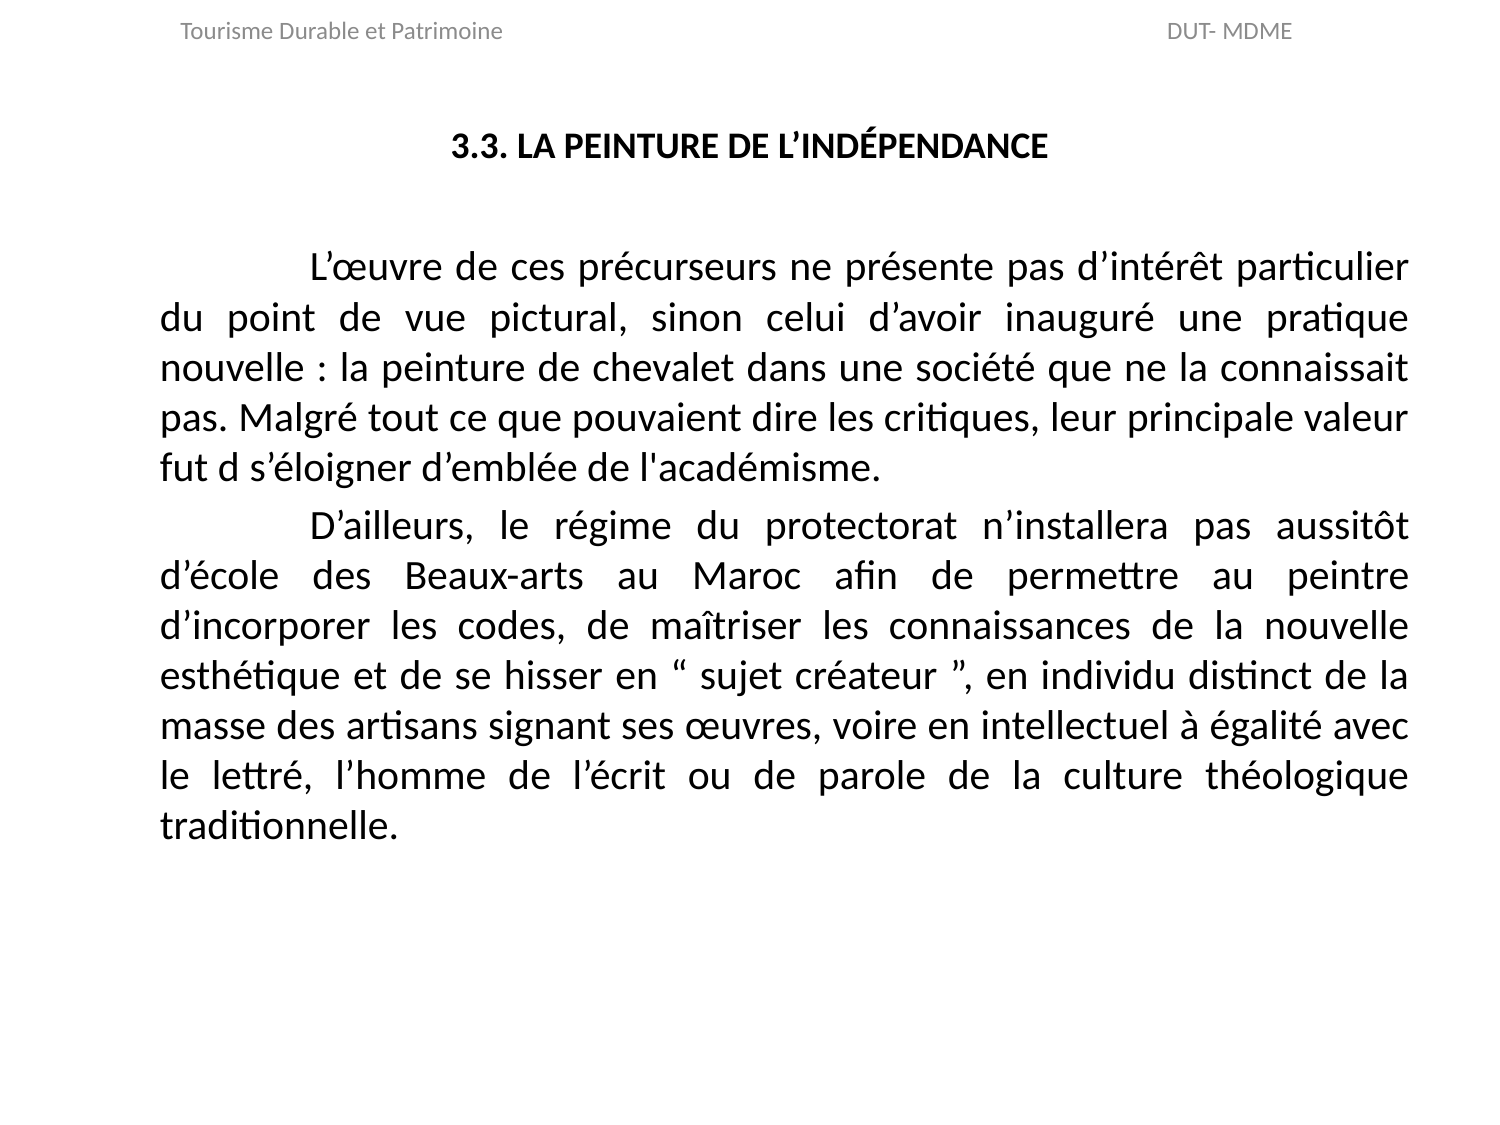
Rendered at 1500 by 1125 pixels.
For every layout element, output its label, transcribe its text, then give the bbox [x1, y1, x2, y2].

footer Tourisme Durable et Patrimoine DUT- MDME [41, 0, 1436, 60]
list L’œuvre de ces précurseurs ne présente pas d’intérêt particulier du point de vue pictural, sinon celui d’avoir inauguré une pratique nouvelle : la peinture de chevalet dans une société que ne la connaissait pas. Malgré tout ce que pouvaient dire les critiques, leur principale valeur fut d s’éloigner d’emblée de l'académisme. D’ailleurs, le régime du protectorat n’installera pas aussitôt d’école des Beaux-arts au Maroc afin de permettre au peintre d’incorporer les codes, de maîtriser les connaissances de la nouvelle esthétique et de se hisser en “ sujet créateur ”, en individu distinct de la masse des artisans signant ses œuvres, voire en intellectuel à égalité avec le lettré, l’homme de l’écrit ou de parole de la culture théologique traditionnelle. [88, 231, 1425, 988]
title 3.3. LA PEINTURE DE L’INDÉPENDANCE [75, 90, 1425, 197]
